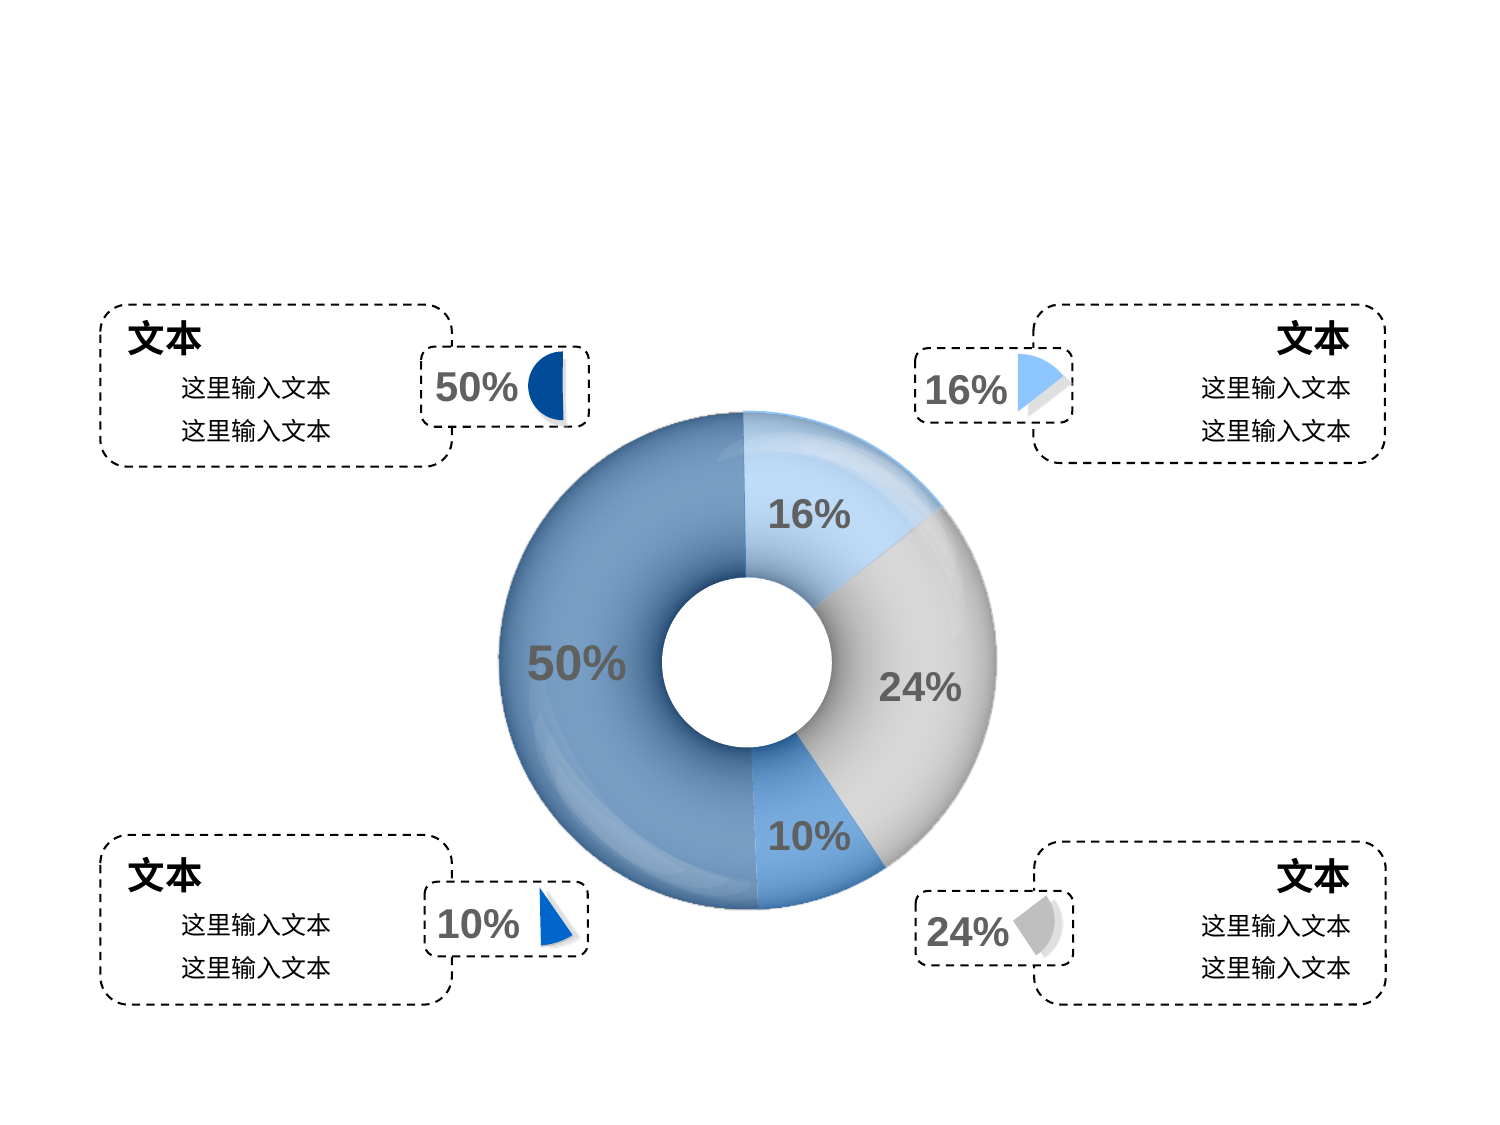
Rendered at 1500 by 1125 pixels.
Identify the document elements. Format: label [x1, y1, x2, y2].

text_box [898, 304, 1386, 464]
text_box [497, 329, 999, 989]
text_box [100, 304, 590, 467]
text_box [100, 834, 589, 1005]
text_box [900, 841, 1386, 1005]
